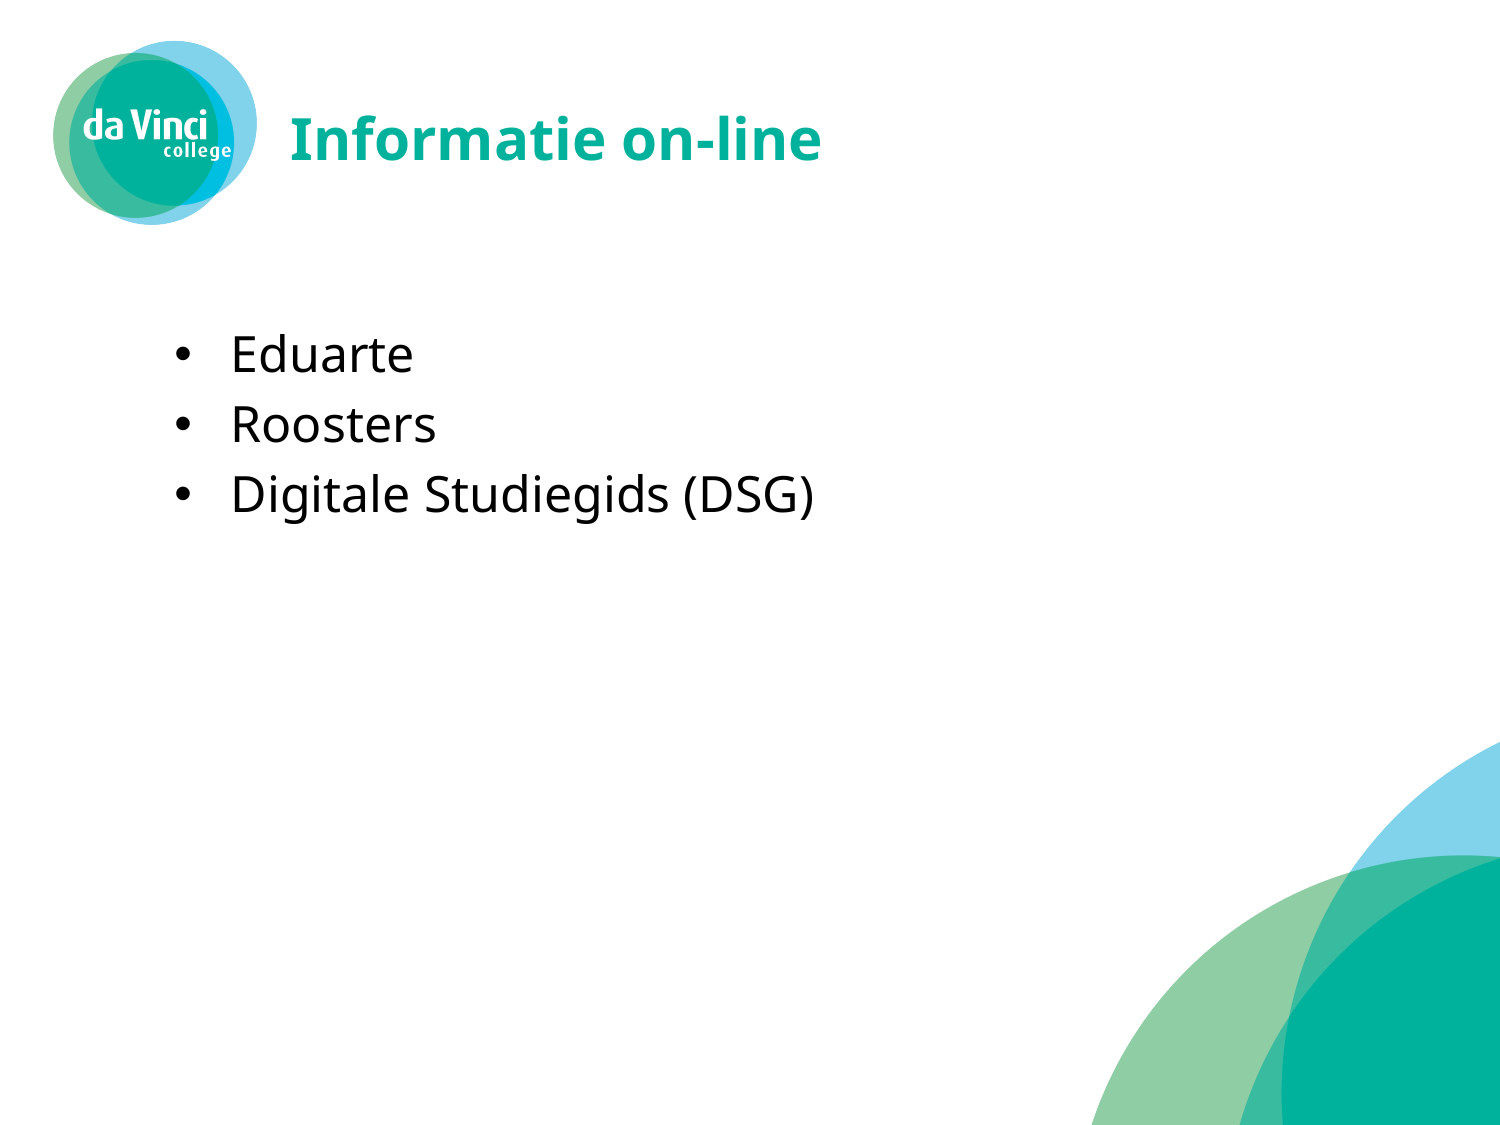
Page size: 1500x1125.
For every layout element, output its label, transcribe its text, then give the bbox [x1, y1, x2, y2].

title Informatie on-line [275, 37, 1424, 180]
list Eduarte Roosters Digitale Studiegids (DSG) [159, 255, 1425, 1005]
picture [0, 0, 1500, 1125]
